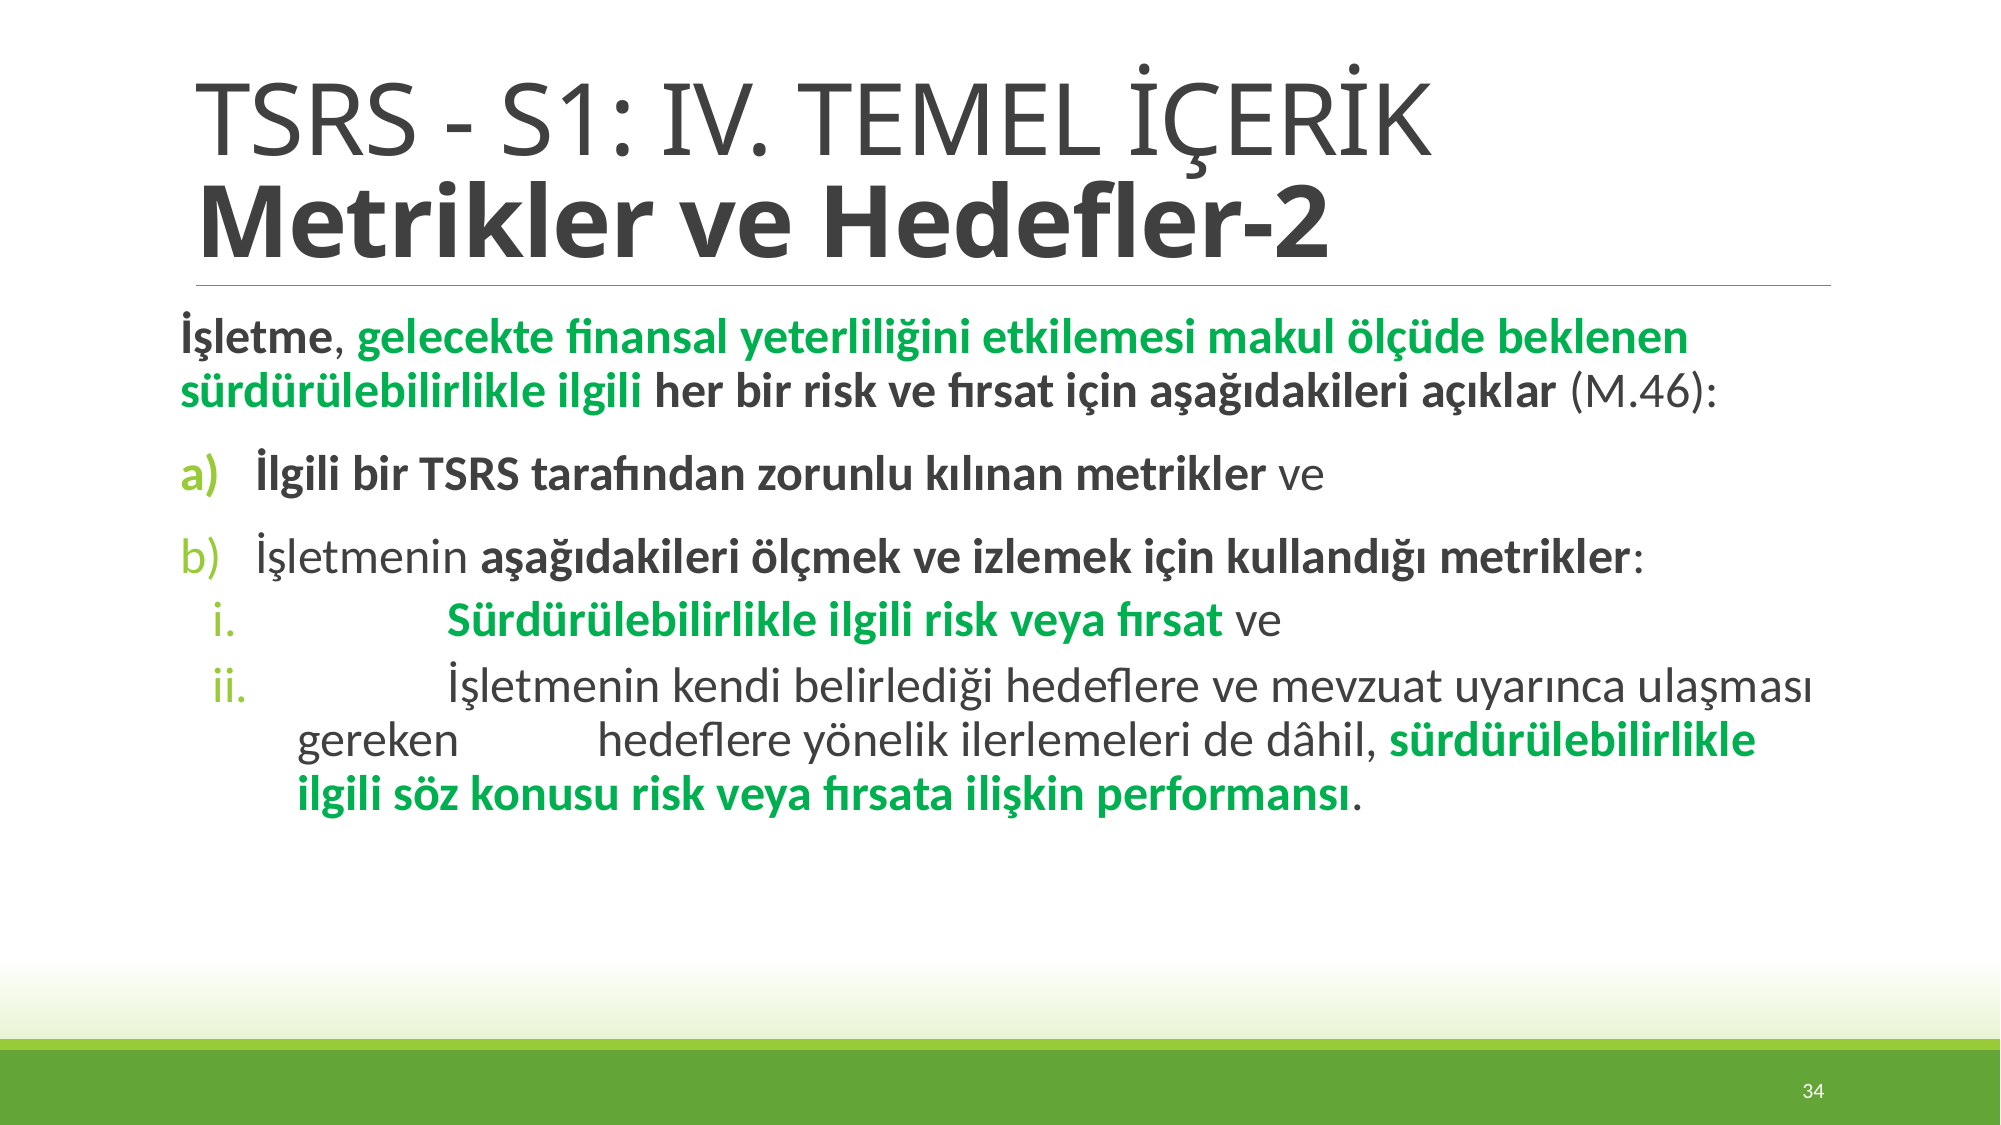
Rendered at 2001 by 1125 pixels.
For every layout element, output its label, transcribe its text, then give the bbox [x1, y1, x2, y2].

slide_number 34 [1624, 1059, 1840, 1120]
list İşletme, gelecekte finansal yeterliliğini etkilemesi makul ölçüde beklenen sürdürülebilirlikle ilgili her bir risk ve fırsat için aşağıdakileri açıklar (M.46): İlgili bir TSRS tarafından zorunlu kılınan metrikler ve İşletmenin aşağıdakileri ölçmek ve izlemek için kullandığı metrikler: Sürdürülebilirlikle ilgili risk veya fırsat ve İşletmenin kendi belirlediği hedeflere ve mevzuat uyarınca ulaşması gereken hedeflere yönelik ilerlemeleri de dâhil, sürdürülebilirlikle ilgili söz konusu risk veya fırsata ilişkin performansı. [180, 302, 1845, 963]
title TSRS - S1: IV. TEMEL İÇERİK Metrikler ve Hedefler-2 [180, 47, 1830, 285]
